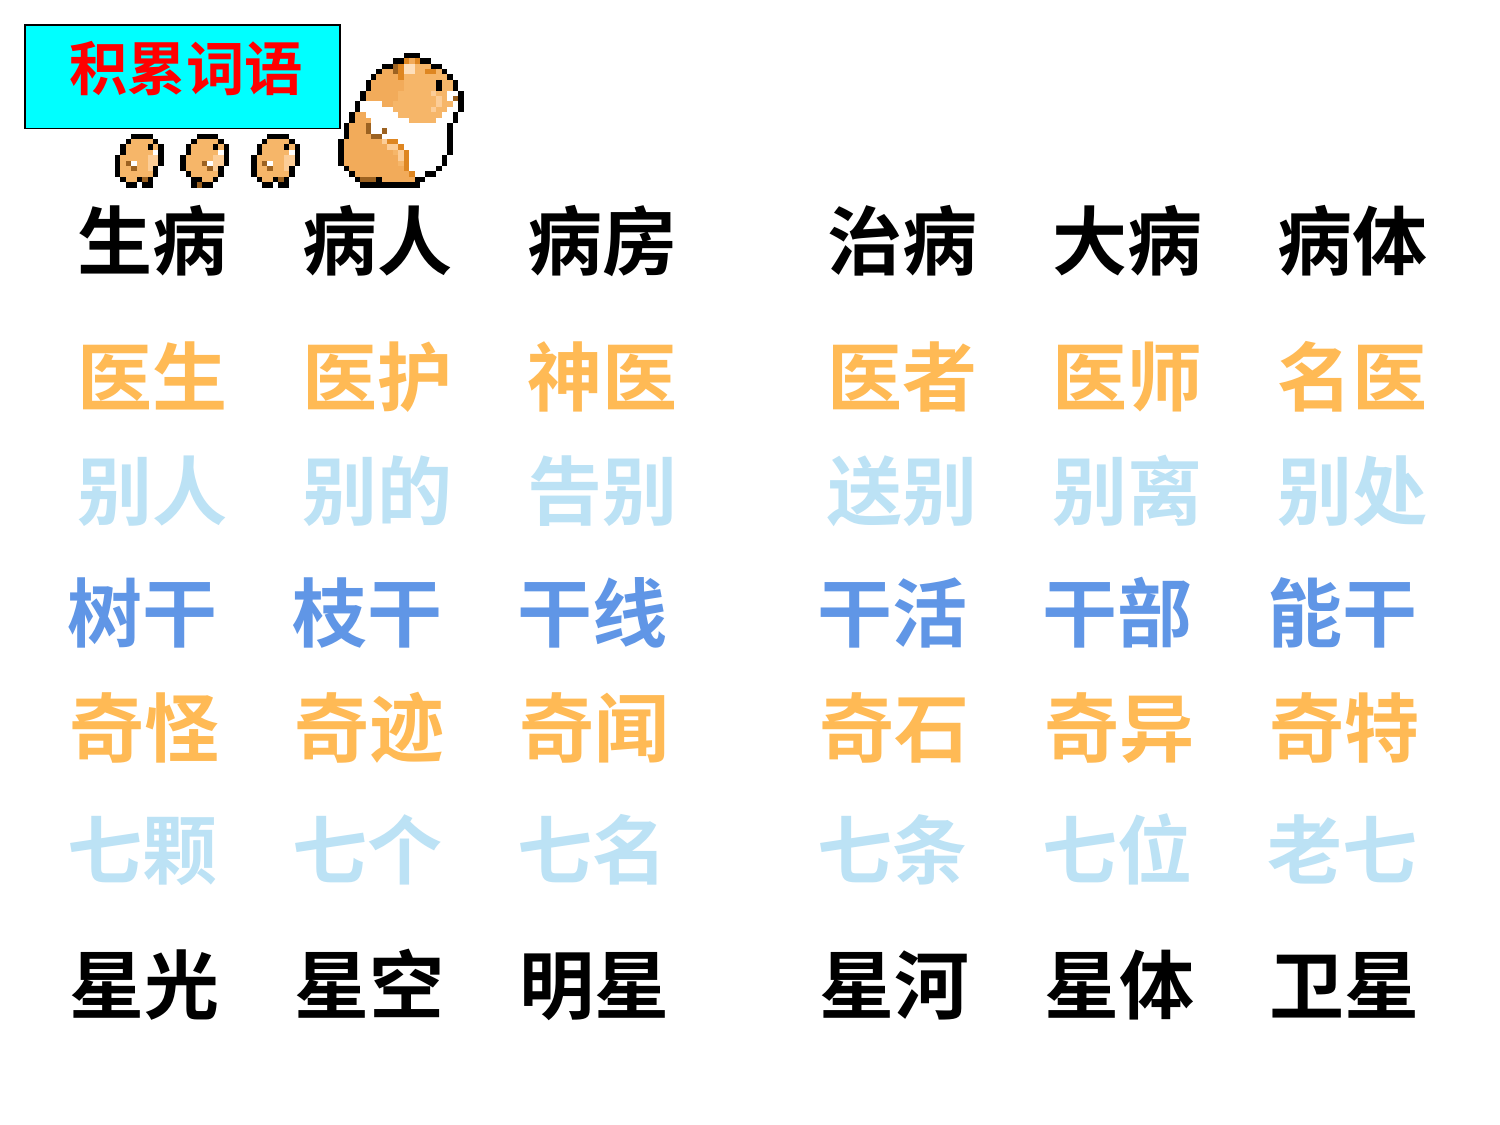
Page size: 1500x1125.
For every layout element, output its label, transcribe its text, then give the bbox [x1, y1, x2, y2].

text_box 星光 星空 明星 星河 星体 卫星 [54, 930, 1449, 1036]
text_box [24, 24, 475, 188]
text_box 别人 别的 告别 送别 别离 别处 [62, 437, 1500, 543]
text_box 奇怪 奇迹 奇闻 奇石 奇异 奇特 [54, 673, 1493, 779]
text_box 医生 医护 神医 医者 医师 名医 [62, 323, 1500, 428]
text_box 树干 枝干 干线 干活 干部 能干 [53, 559, 1491, 664]
text_box 七颗 七个 七名 七条 七位 老七 [53, 796, 1447, 901]
text_box 生病 病人 病房 治病 大病 病体 [62, 187, 1500, 293]
